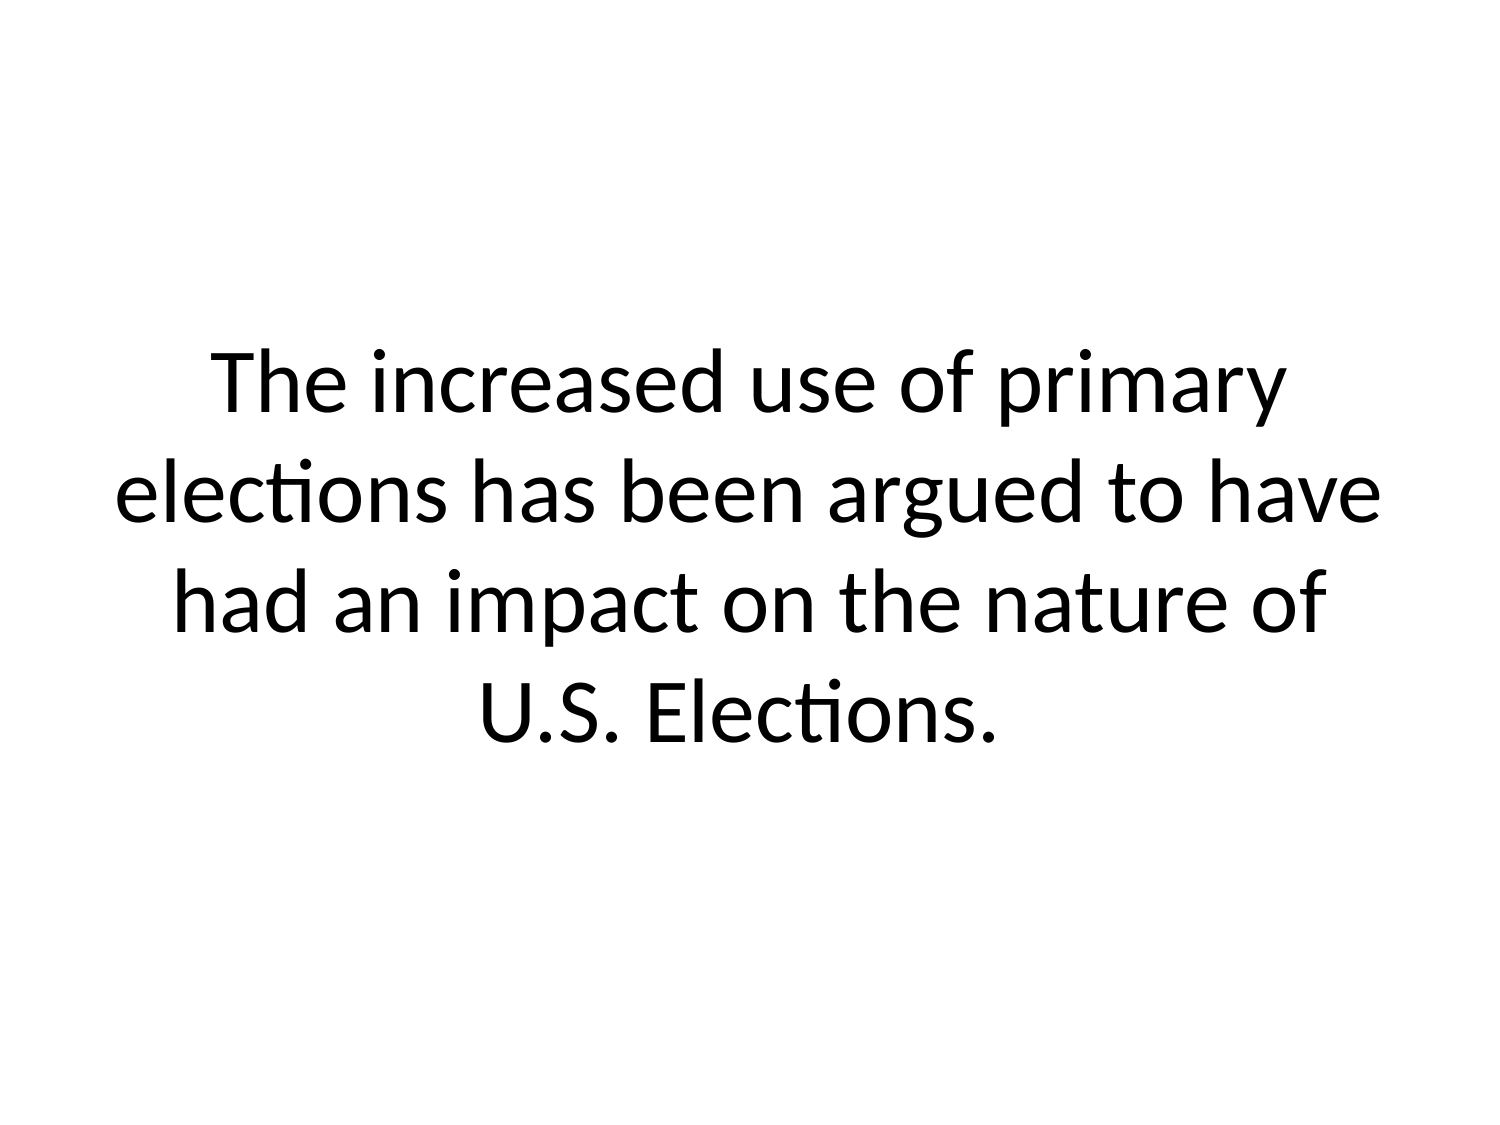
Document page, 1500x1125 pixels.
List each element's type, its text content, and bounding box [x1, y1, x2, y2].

title The increased use of primary elections has been argued to have had an impact on the nature of U.S. Elections. [74, 44, 1426, 1038]
